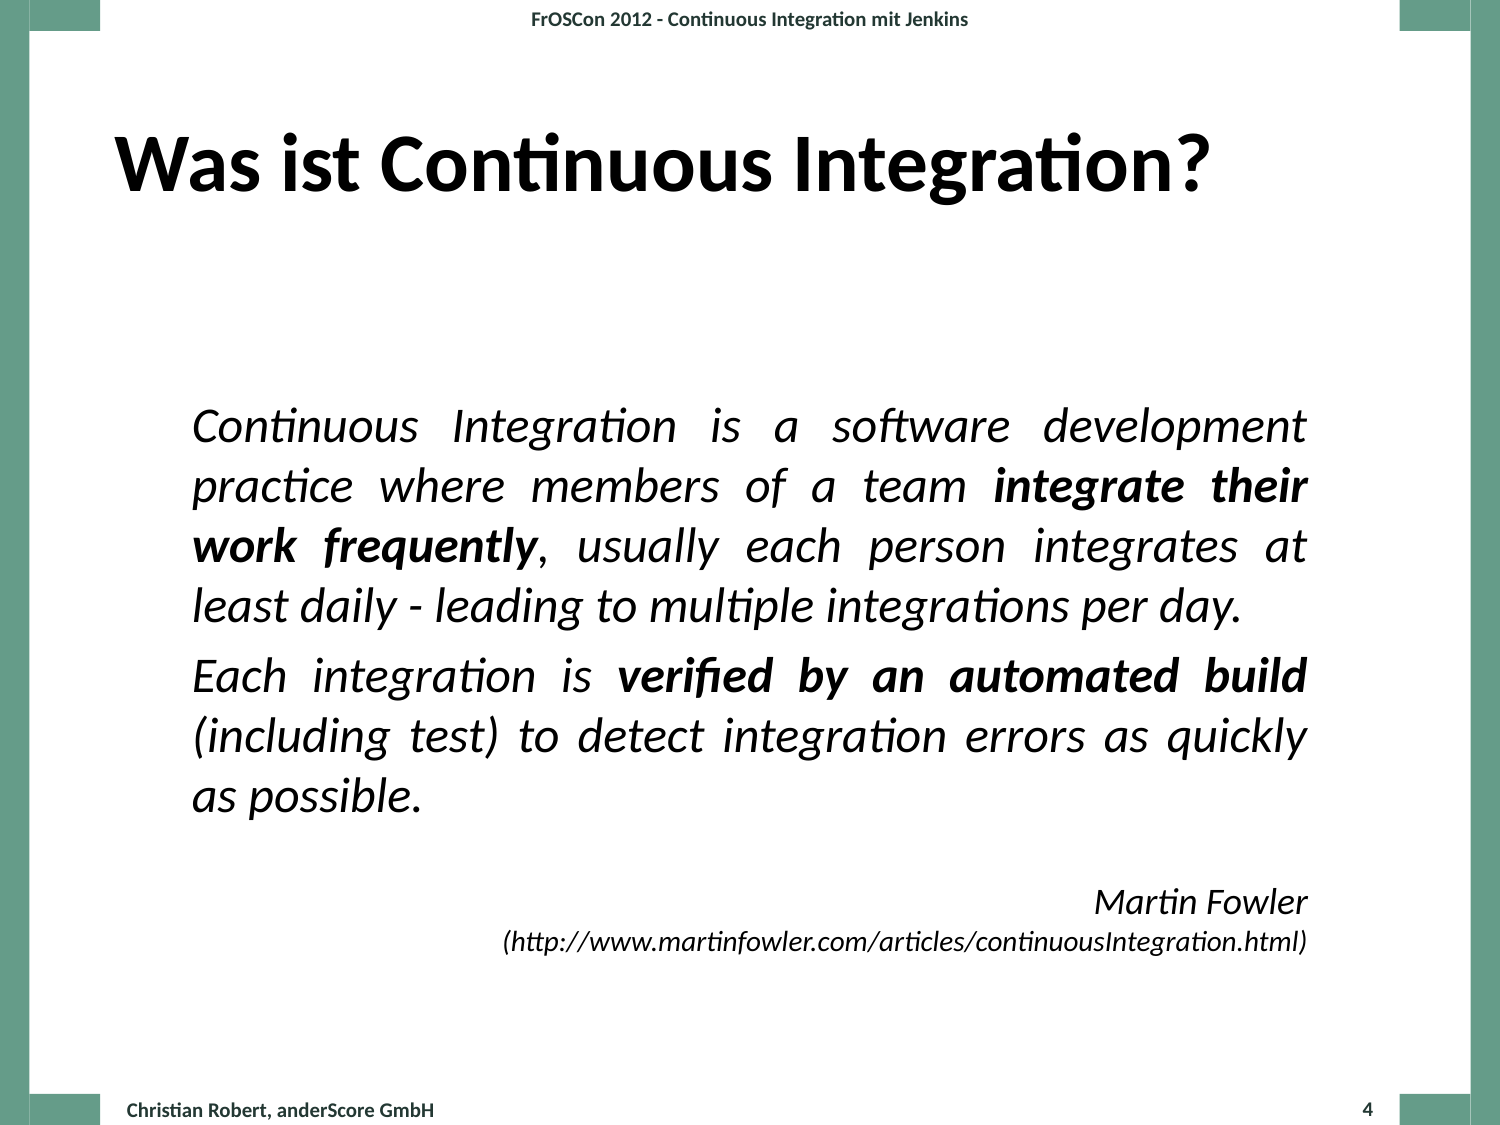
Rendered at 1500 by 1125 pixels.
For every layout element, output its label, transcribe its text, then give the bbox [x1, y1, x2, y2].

slide_number 4 [1074, 1092, 1388, 1124]
list Continuous Integration is a software development practice where members of a team integrate their work frequently, usually each person integrates at least daily - leading to multiple integrations per day. Each integration is verified by an automated build (including test) to detect integration errors as quickly as possible. Martin Fowler (http://www.martinfowler.com/articles/continuousIntegration.html) [177, 385, 1323, 1024]
slide_number Christian Robert, anderScore GmbH [112, 1092, 1069, 1125]
footer FrOSCon 2012 - Continuous Integration mit Jenkins [100, 2, 1400, 34]
title Was ist Continuous Integration? [100, 101, 1400, 339]
